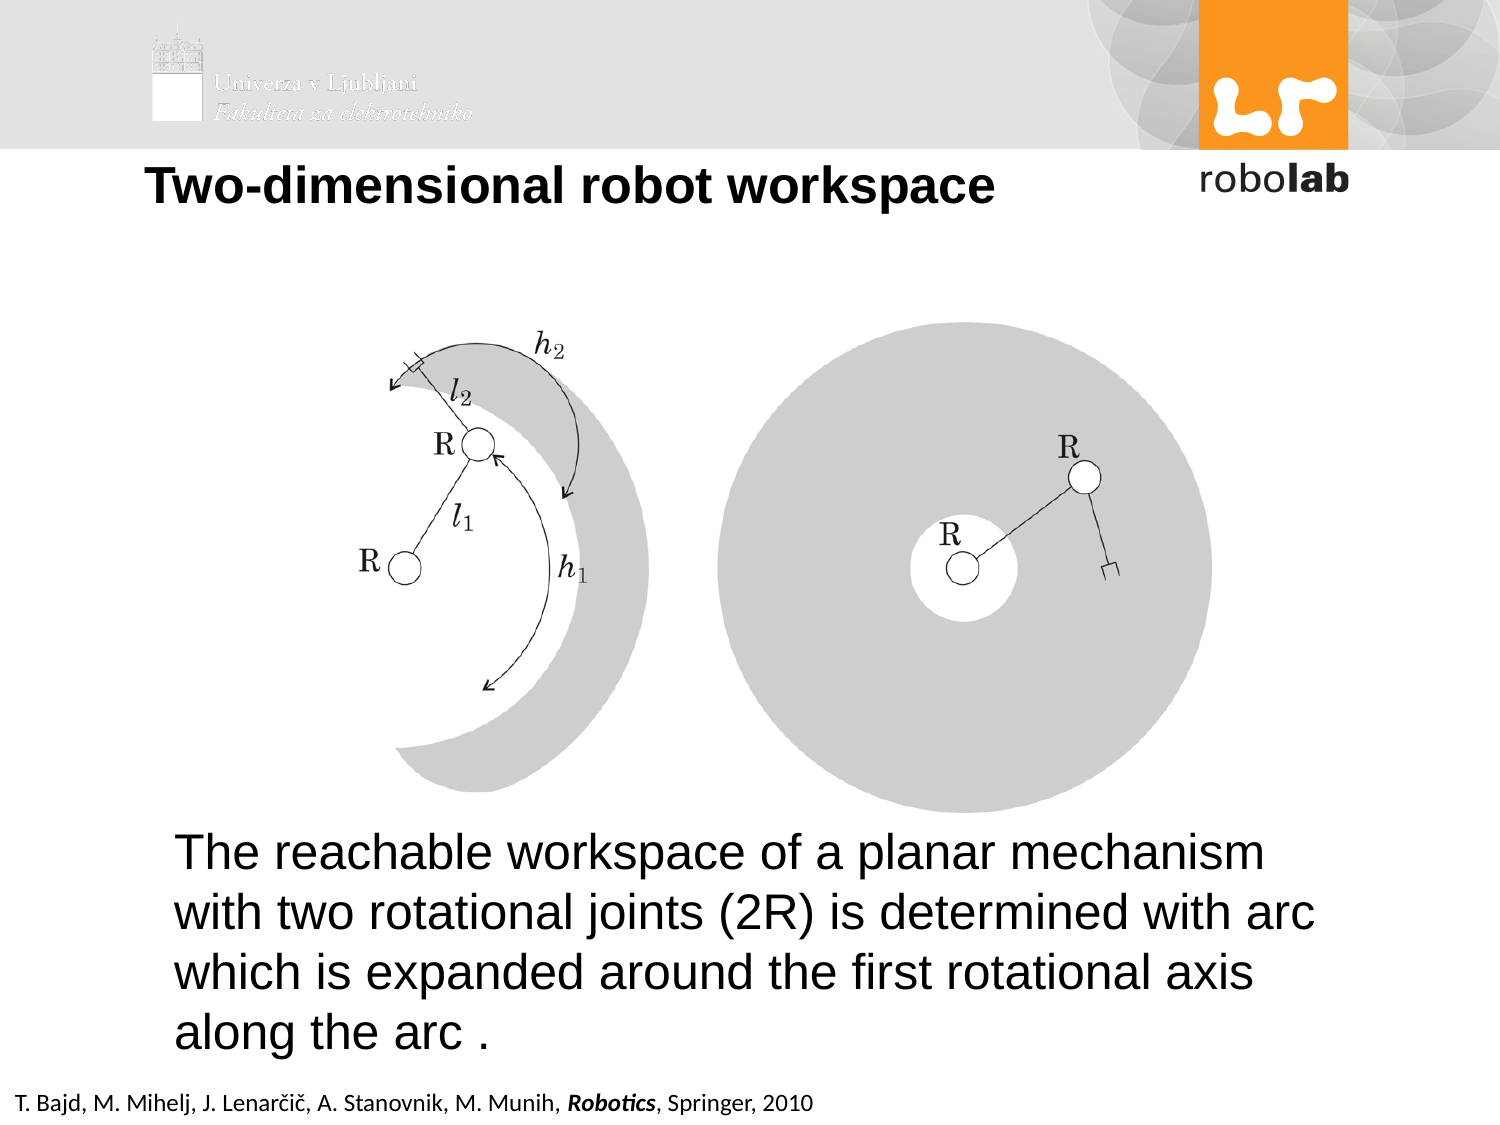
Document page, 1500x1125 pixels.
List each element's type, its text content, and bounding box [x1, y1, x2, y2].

picture [998, 0, 1500, 196]
title Two-dimensional robot workspace [129, 94, 1311, 272]
picture [152, 23, 472, 94]
picture [253, 290, 1294, 813]
